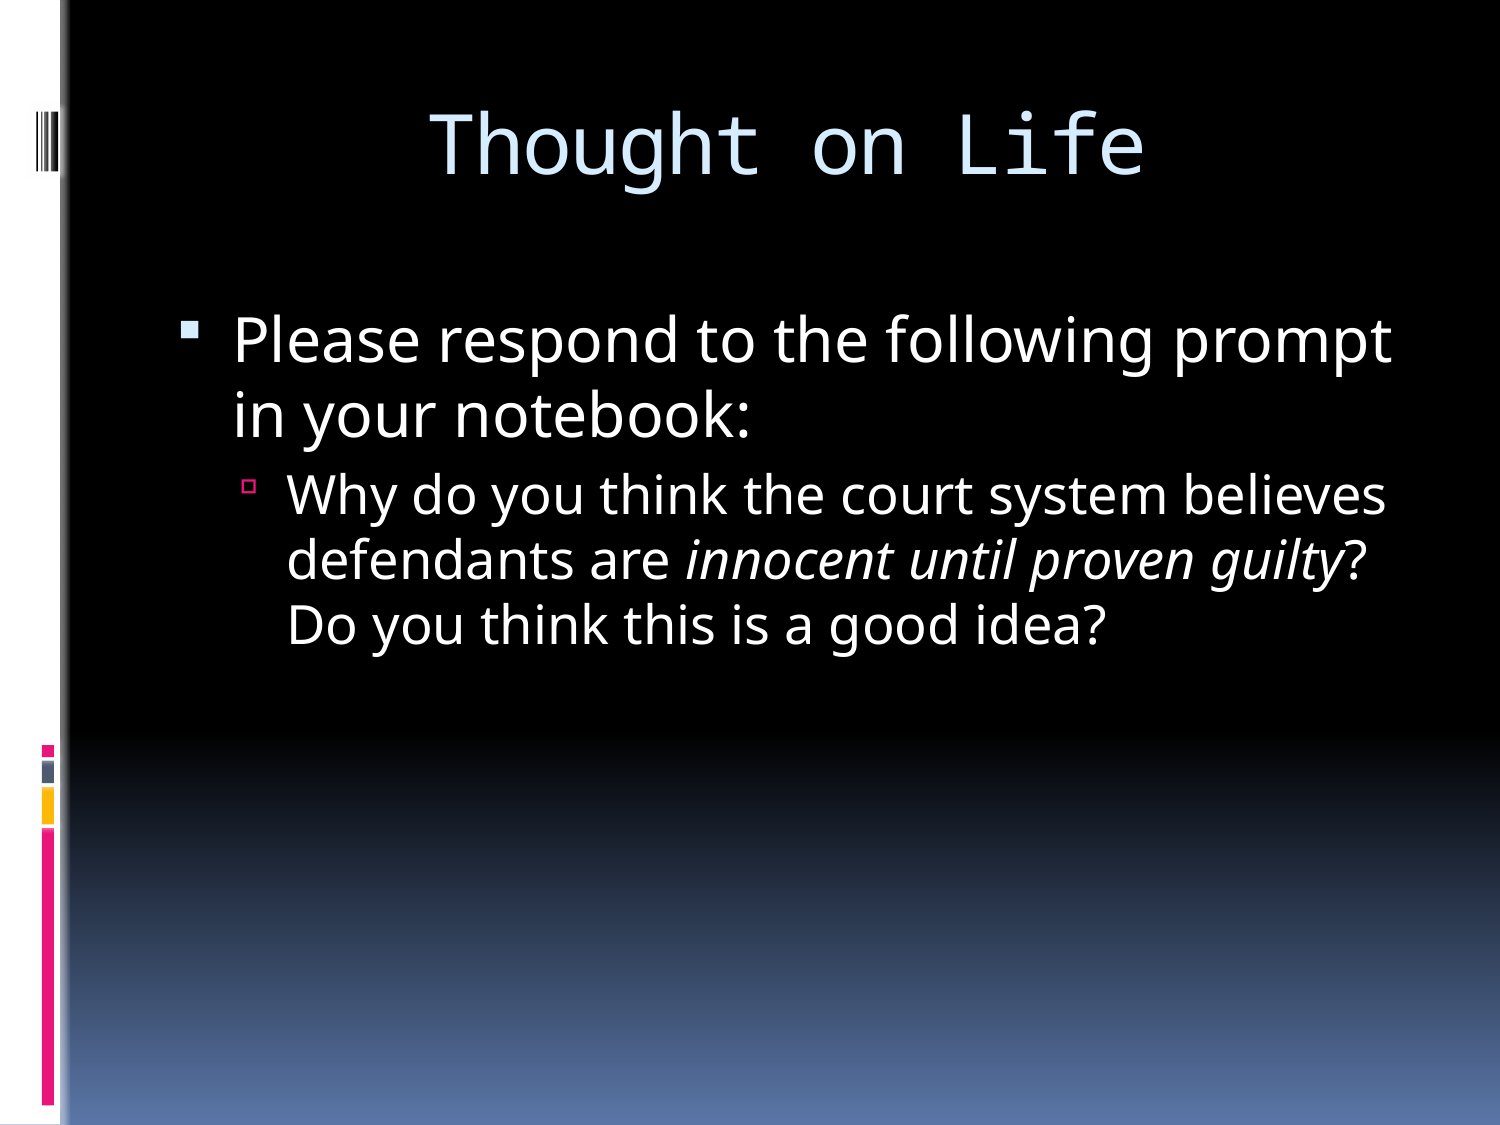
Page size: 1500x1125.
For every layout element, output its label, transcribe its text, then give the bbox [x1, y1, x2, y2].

list Please respond to the following prompt in your notebook: Why do you think the court system believes defendants are innocent until proven guilty? Do you think this is a good idea? [150, 292, 1425, 1043]
title Thought on Life [150, 83, 1425, 234]
